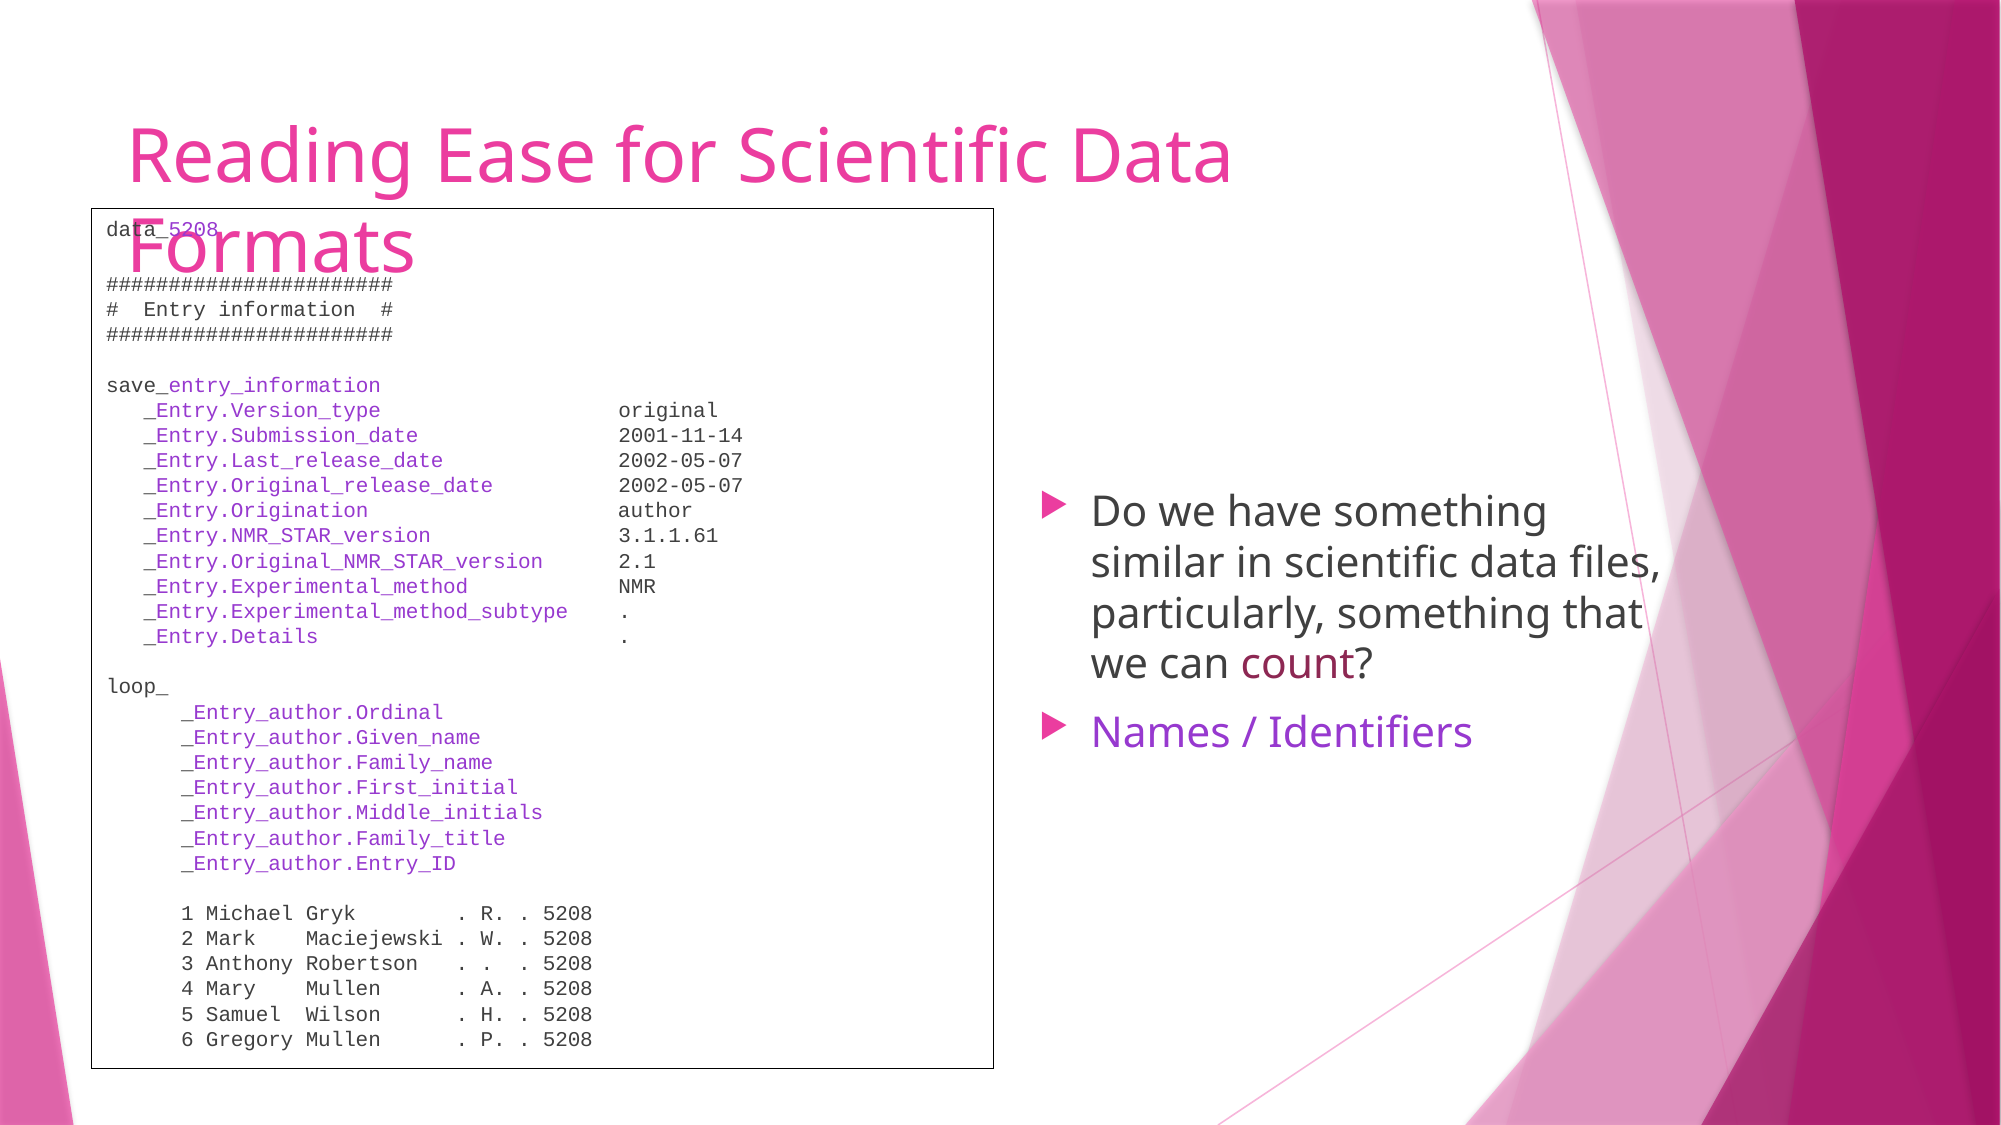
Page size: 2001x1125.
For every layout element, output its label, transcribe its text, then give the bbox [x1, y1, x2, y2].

text_box data_5208 ####################### # Entry information # ####################### save_entry_information _Entry.Version_type original _Entry.Submission_date 2001-11-14 _Entry.Last_release_date 2002-05-07 _Entry.Original_release_date 2002-05-07 _Entry.Origination author _Entry.NMR_STAR_version 3.1.1.61 _Entry.Original_NMR_STAR_version 2.1 _Entry.Experimental_method NMR _Entry.Experimental_method_subtype . _Entry.Details . loop_ _Entry_author.Ordinal _Entry_author.Given_name _Entry_author.Family_name _Entry_author.First_initial _Entry_author.Middle_initials _Entry_author.Family_title _Entry_author.Entry_ID 1 Michael Gryk . R. . 5208 2 Mark Maciejewski . W. . 5208 3 Anthony Robertson . . . 5208 4 Mary Mullen . A. . 5208 5 Samuel Wilson . H. . 5208 6 Gregory Mullen . P. . 5208 [91, 208, 994, 1069]
list Do we have something similar in scientific data files, particularly, something that we can count? Names / Identifiers [1023, 476, 1696, 801]
title Reading Ease for Scientific Data Formats [111, 99, 1522, 317]
